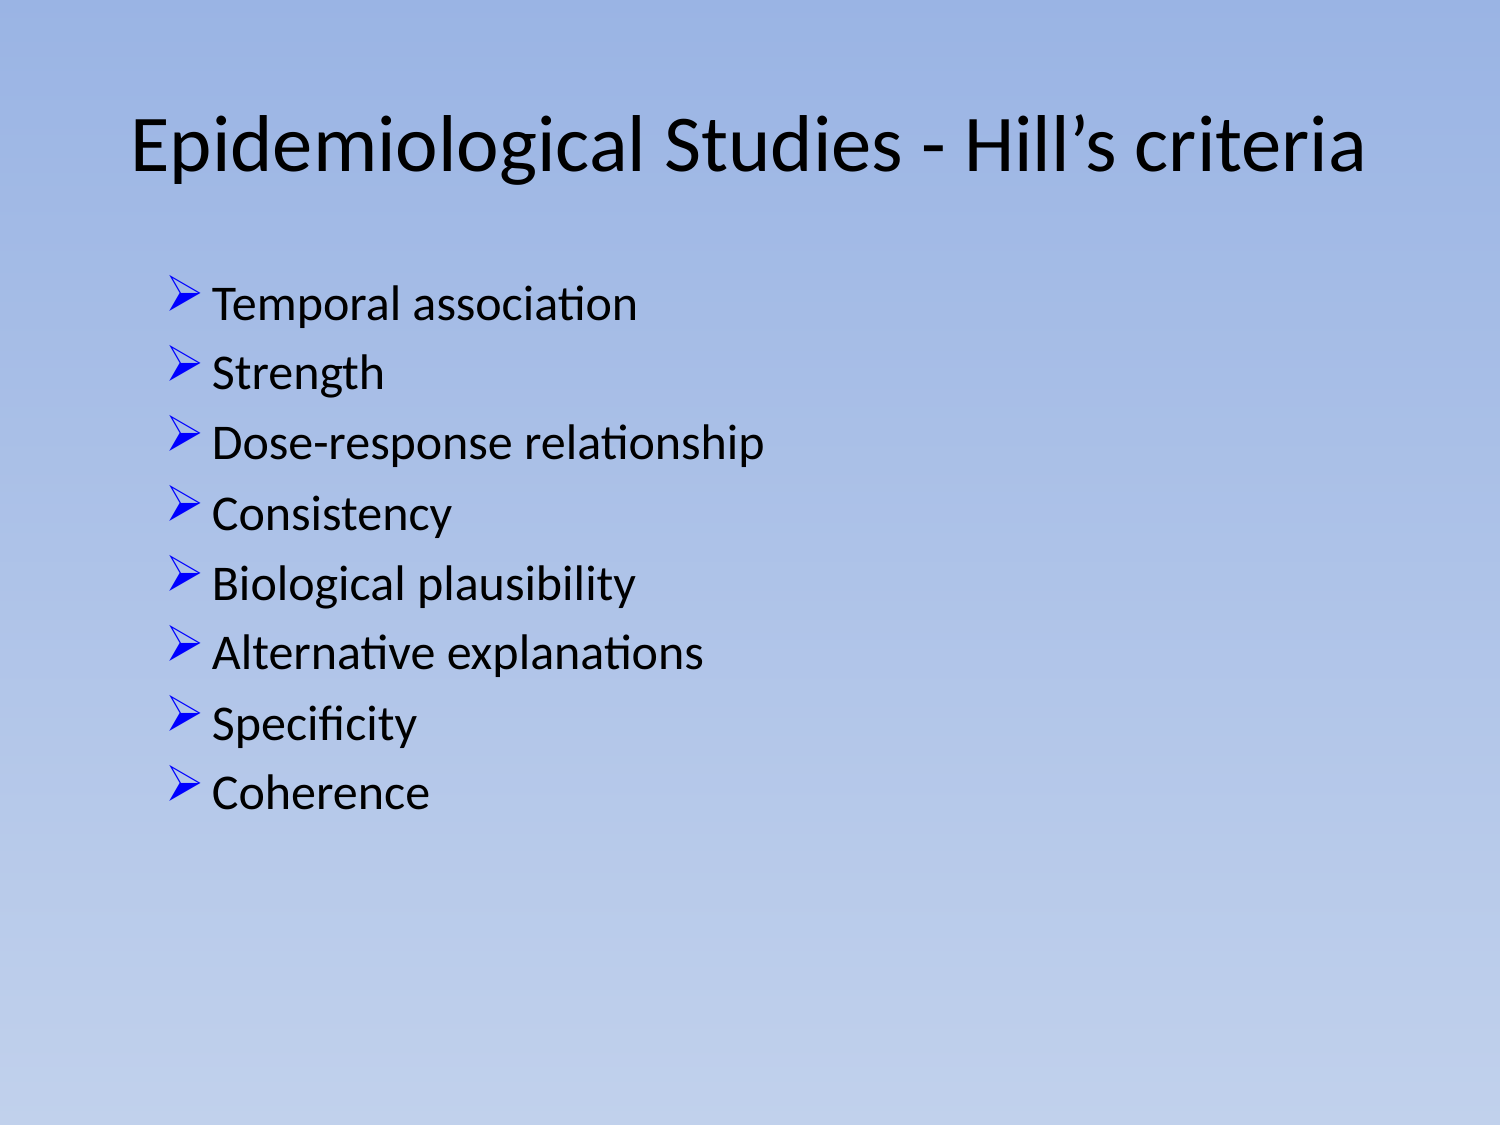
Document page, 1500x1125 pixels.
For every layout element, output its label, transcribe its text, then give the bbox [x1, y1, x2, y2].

title Epidemiological Studies - Hill’s criteria [75, 45, 1425, 233]
list Temporal association Strength Dose-response relationship Consistency Biological plausibility Alternative explanations Specificity Coherence [75, 262, 1425, 1005]
